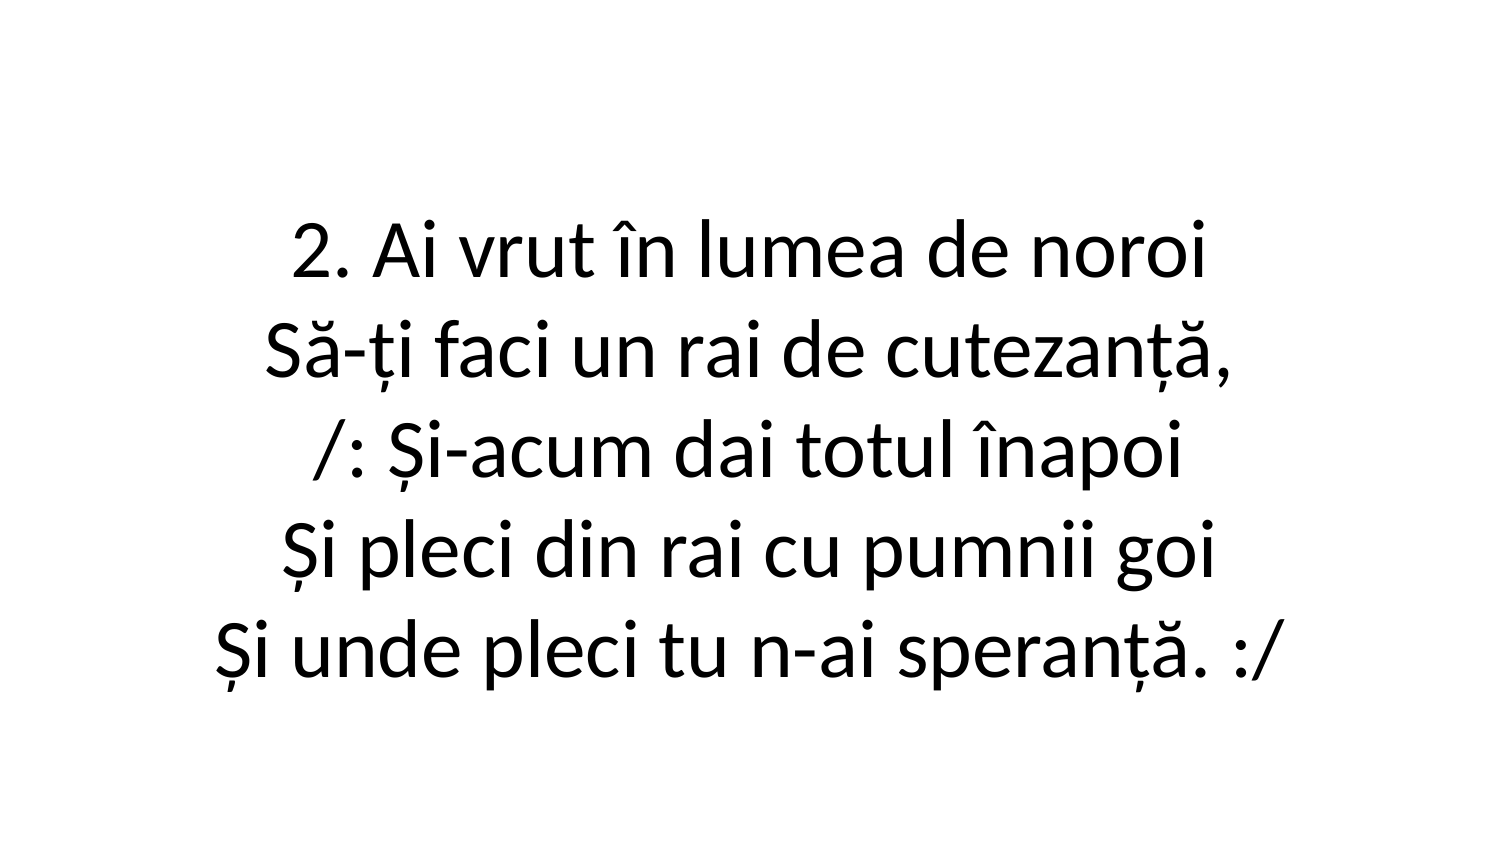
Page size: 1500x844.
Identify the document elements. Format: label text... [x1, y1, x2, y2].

text_box 2. Ai vrut în lumea de noroi Să-ți faci un rai de cutezanță, /: Și-acum dai totul înapoi Și pleci din rai cu pumnii goi Și unde pleci tu n-ai speranță. :/ [199, 142, 1301, 702]
